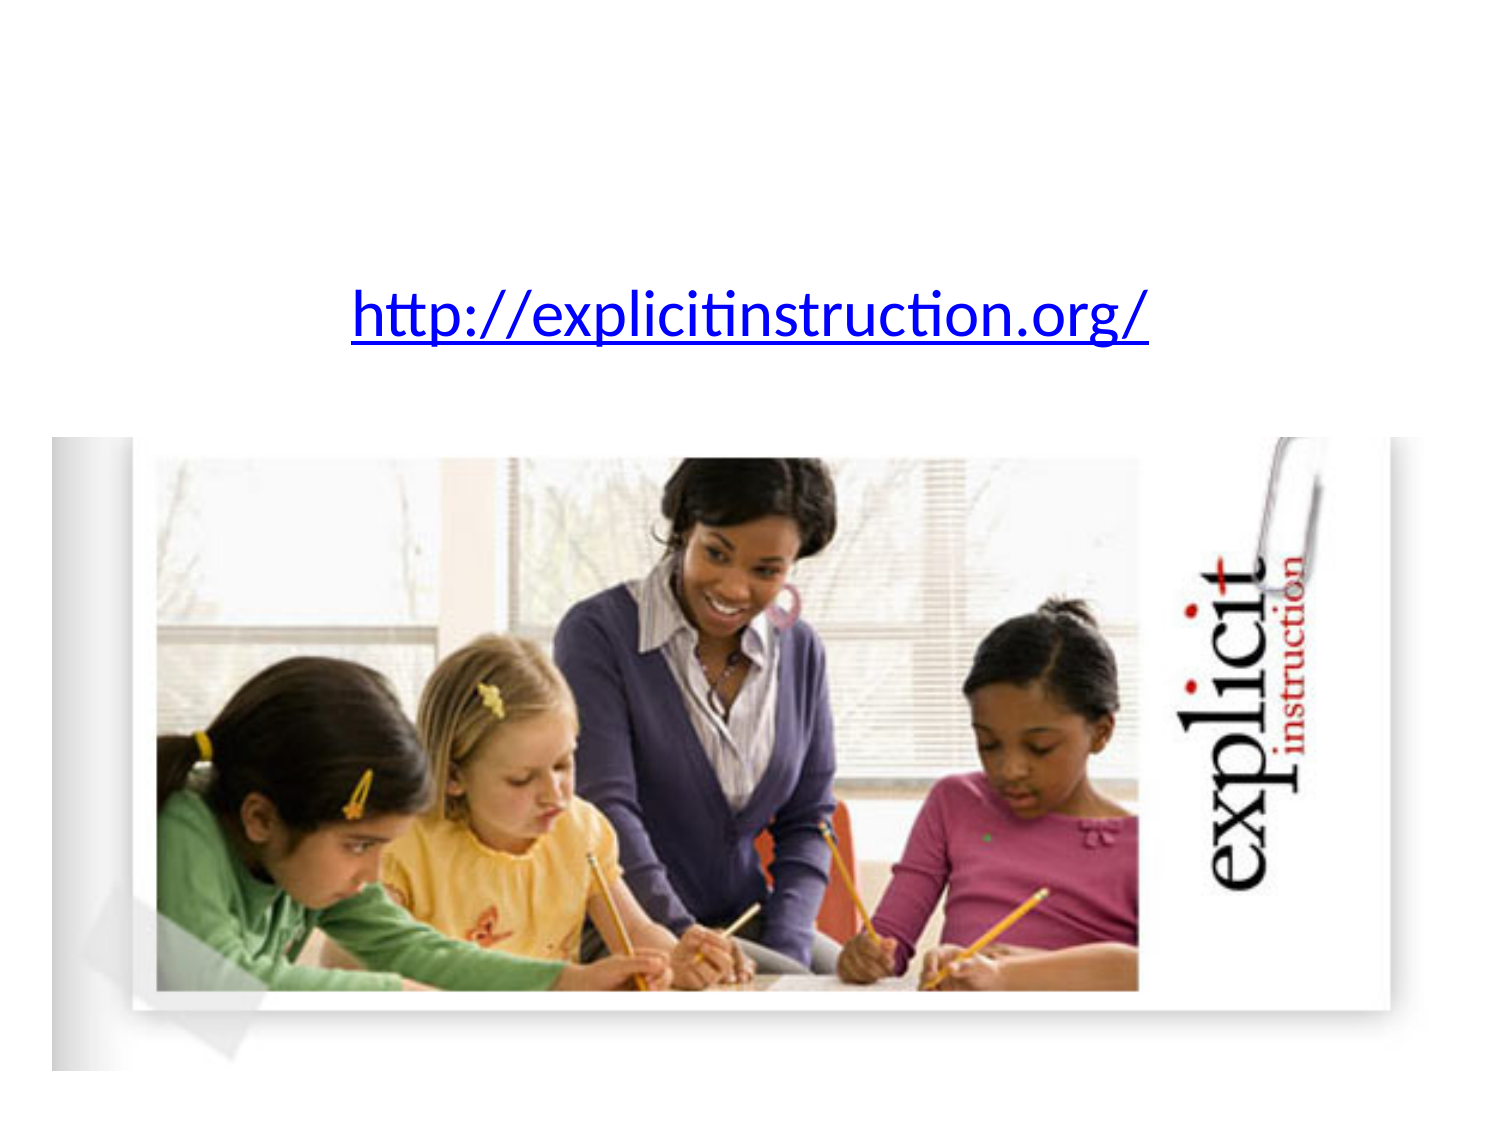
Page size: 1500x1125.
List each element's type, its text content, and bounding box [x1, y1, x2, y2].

list http://explicitinstruction.org/ [75, 262, 1425, 435]
picture [52, 437, 1463, 1072]
